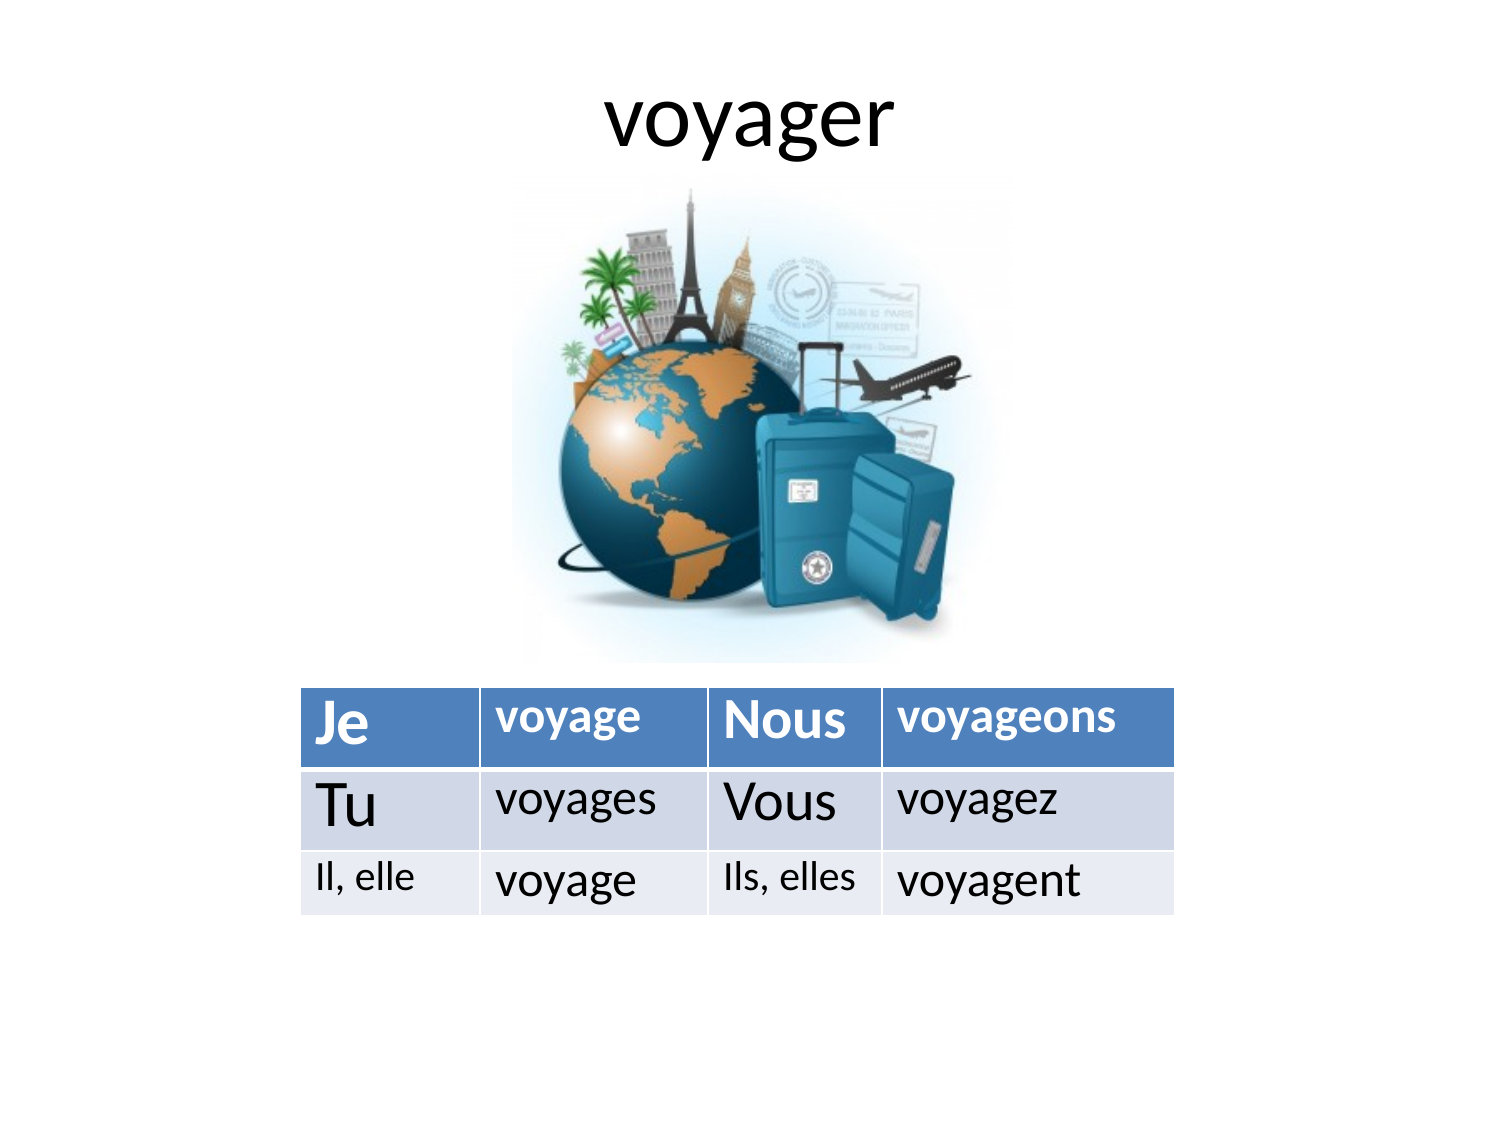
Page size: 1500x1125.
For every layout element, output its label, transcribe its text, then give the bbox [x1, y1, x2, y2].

table_cell Tu [301, 772, 479, 850]
table_header voyageons [883, 688, 1174, 767]
table_header Nous [709, 688, 881, 767]
table_cell Ils, elles [709, 852, 881, 915]
table_cell voyagent [883, 852, 1174, 915]
title voyager [75, 45, 1425, 175]
table_cell Vous [709, 772, 881, 850]
table_header voyage [481, 688, 707, 767]
picture [512, 162, 1013, 663]
table_cell voyagez [883, 772, 1174, 850]
table_cell voyages [481, 772, 707, 850]
table_header Je [301, 688, 479, 767]
table_cell Il, elle [301, 852, 479, 915]
table_cell voyage [481, 852, 707, 915]
